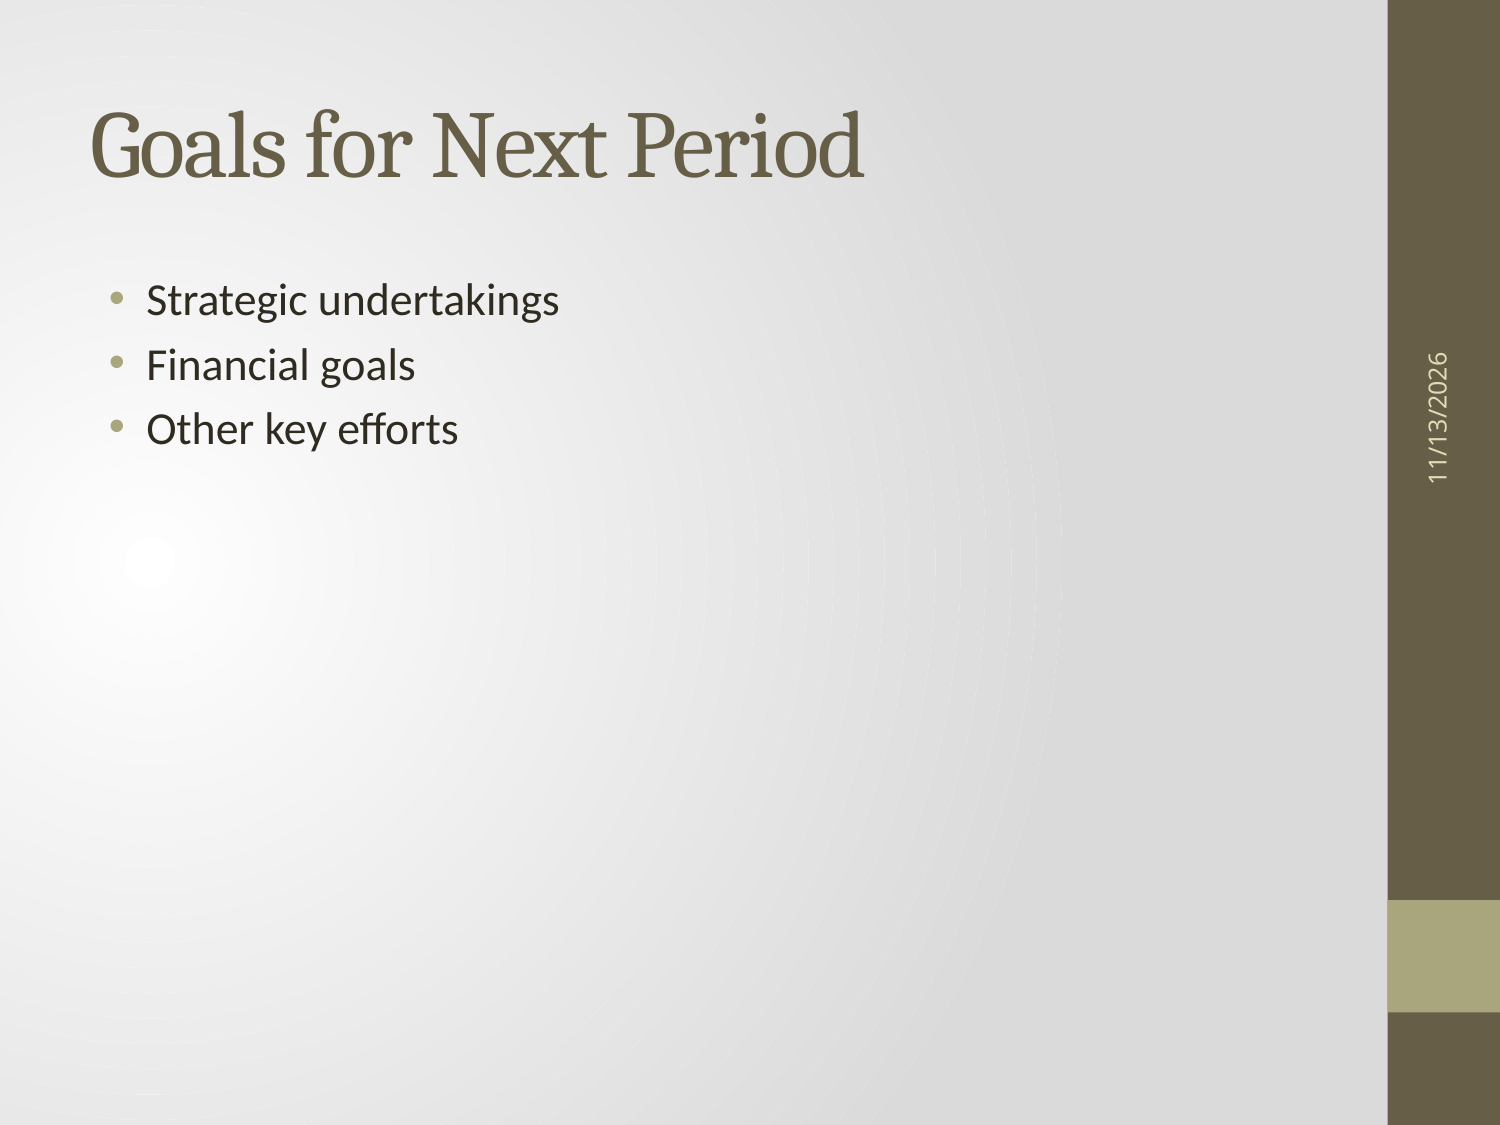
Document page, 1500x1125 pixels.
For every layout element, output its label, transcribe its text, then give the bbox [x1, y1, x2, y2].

title Goals for Next Period [75, 45, 1325, 233]
list Strategic undertakings Financial goals Other key efforts [75, 262, 1325, 1050]
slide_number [1408, 100, 1469, 501]
